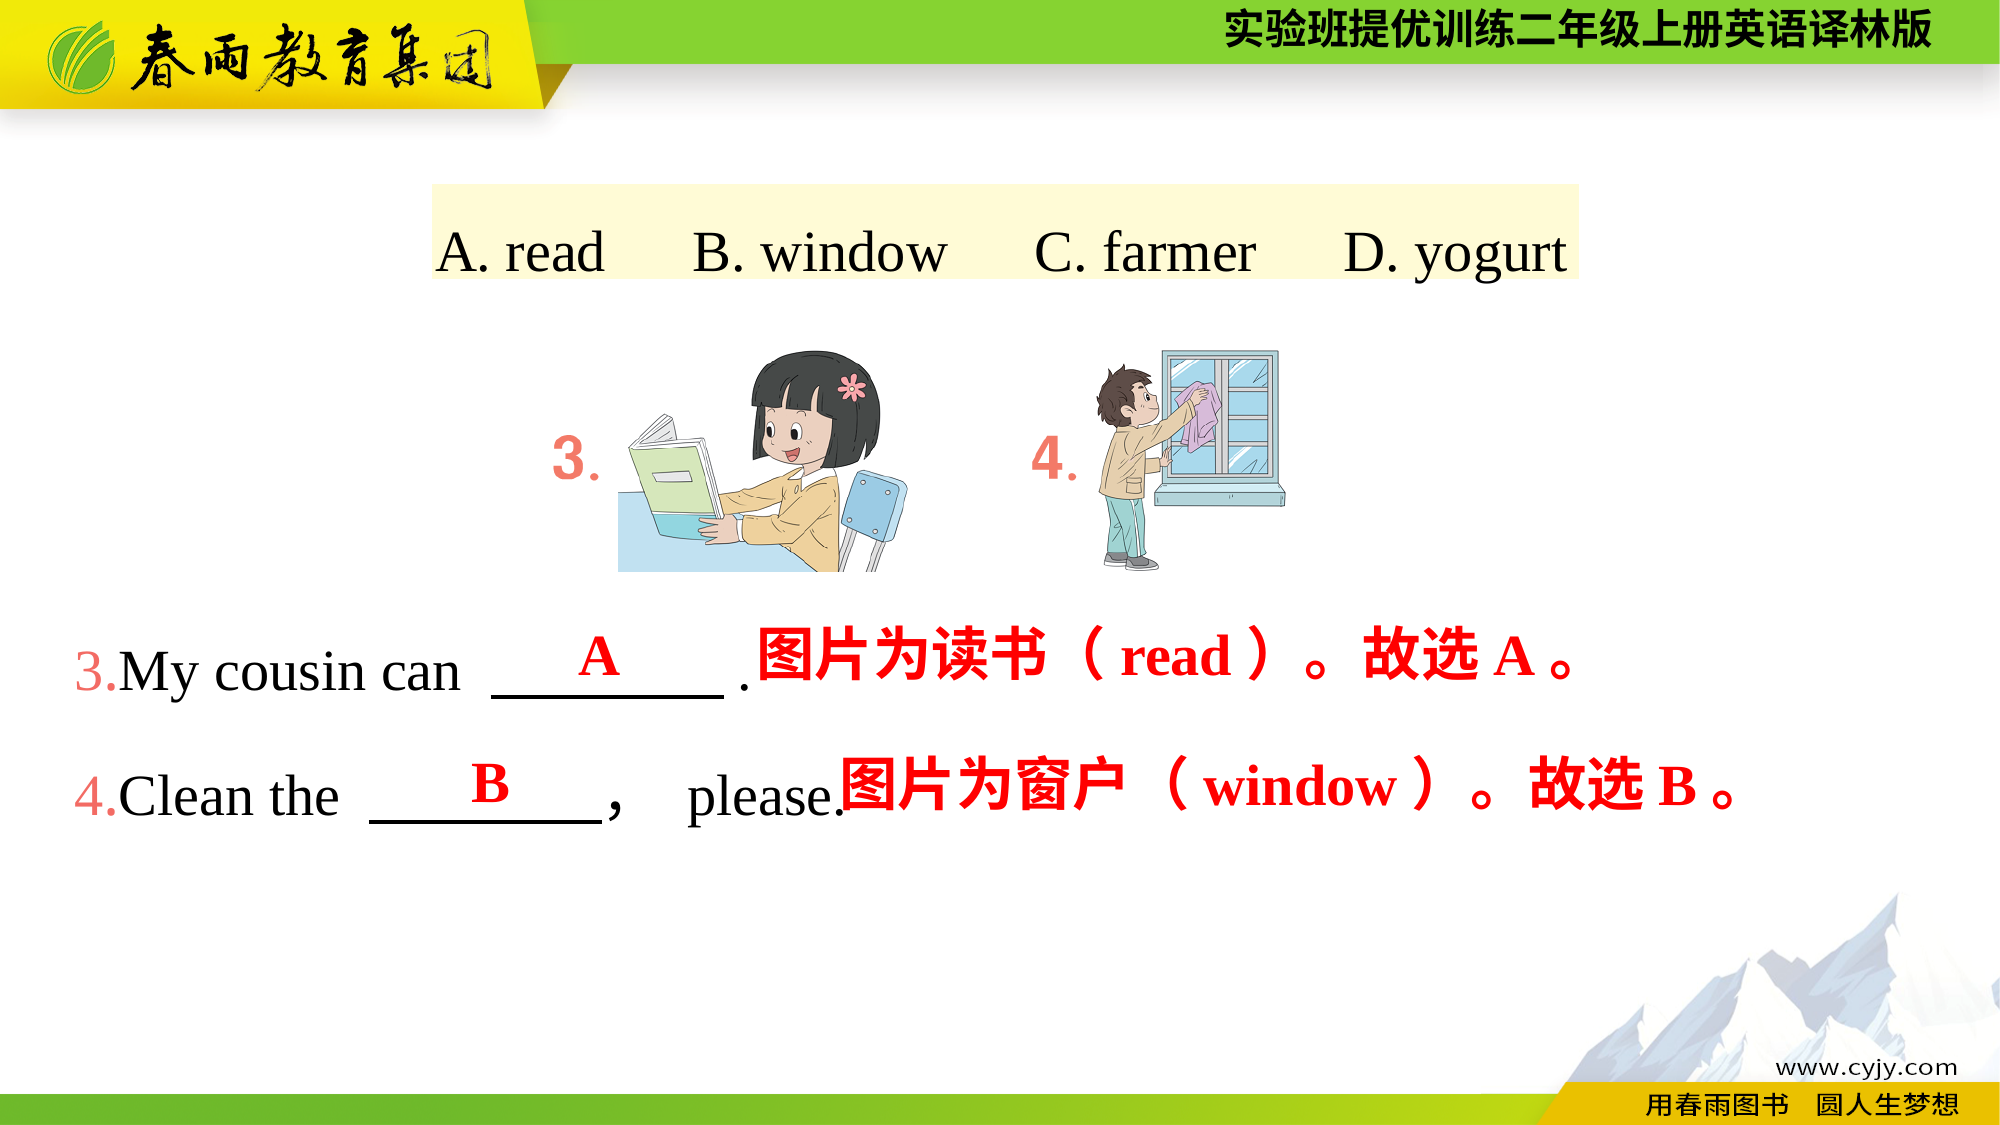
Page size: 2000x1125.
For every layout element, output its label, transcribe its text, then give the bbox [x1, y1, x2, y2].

picture [0, 0, 2000, 1125]
list A. read B. window C. farmer D. yogurt 3.My cousin can . [59, 170, 1944, 714]
text_box 4.Clean the ， please. [59, 714, 1944, 835]
text_box B [456, 736, 526, 822]
text_box A [563, 609, 636, 695]
text_box 图片为窗户（window）。故选B。 [825, 739, 1785, 825]
text_box 图片为读书（read）。故选A。 [741, 609, 1623, 695]
